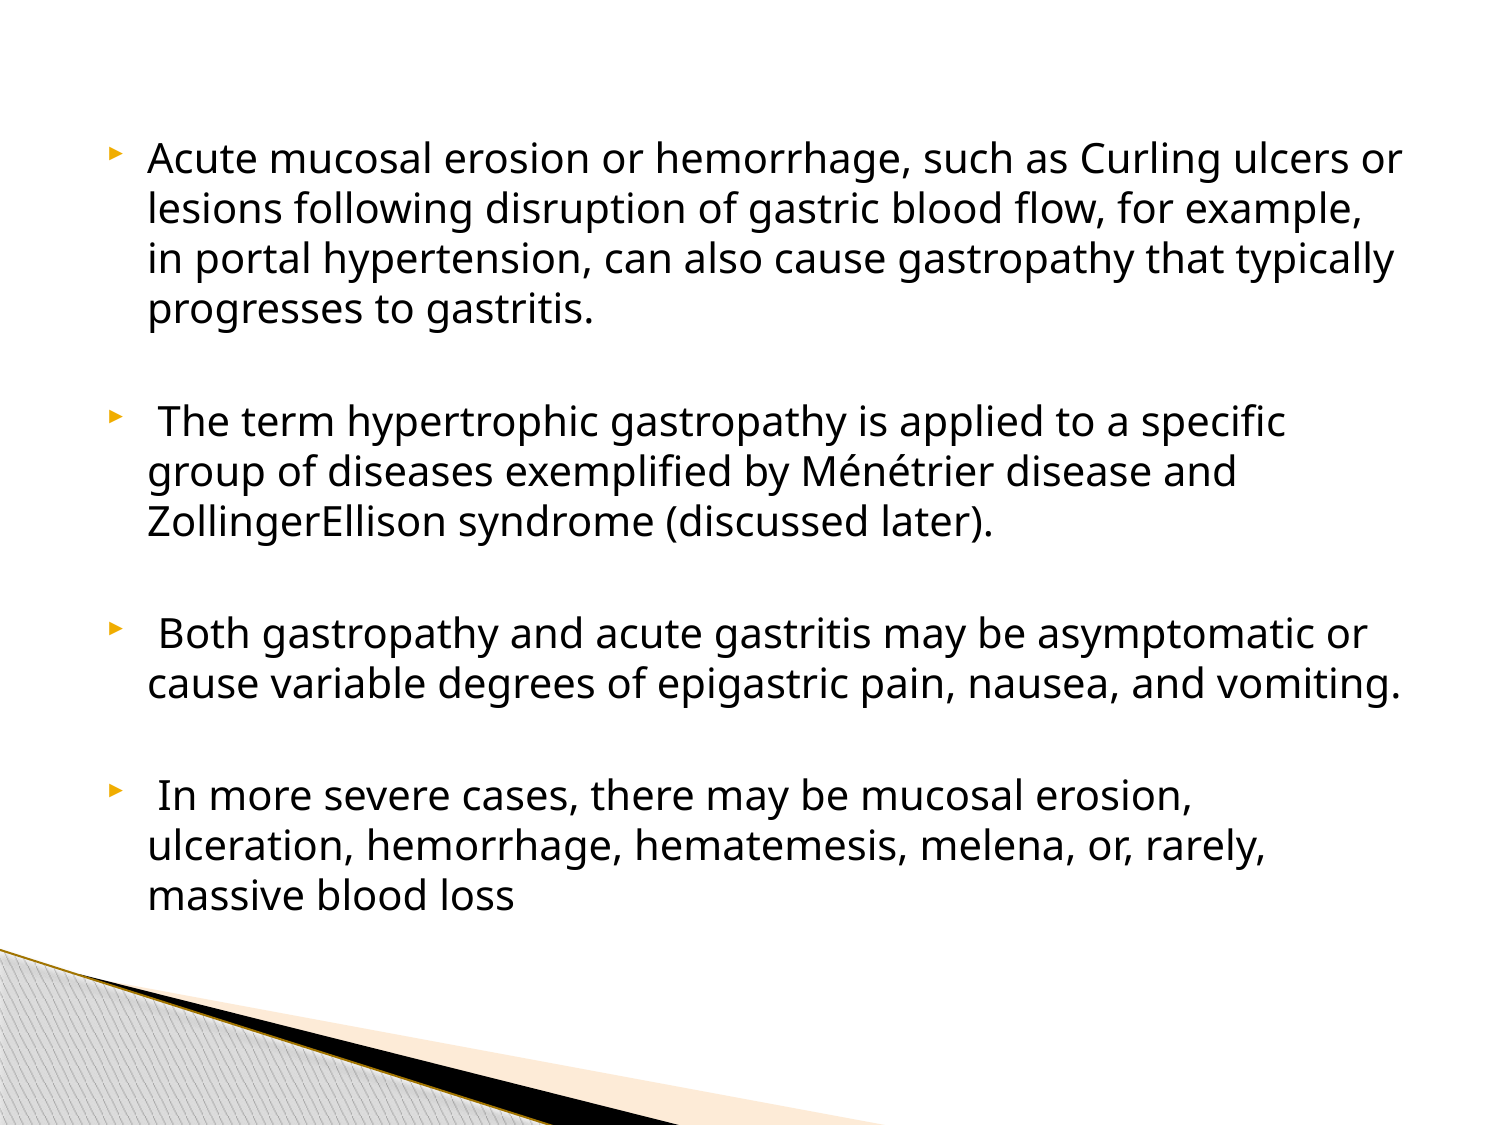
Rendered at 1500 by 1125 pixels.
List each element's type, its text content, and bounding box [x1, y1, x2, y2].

list Acute mucosal erosion or hemorrhage, such as Curling ulcers or lesions following disruption of gastric blood flow, for example, in portal hypertension, can also cause gastropathy that typically progresses to gastritis. The term hypertrophic gastropathy is applied to a specific group of diseases exemplified by Ménétrier disease and ZollingerEllison syndrome (discussed later). Both gastropathy and acute gastritis may be asymptomatic or cause variable degrees of epigastric pain, nausea, and vomiting. In more severe cases, there may be mucosal erosion, ulceration, hemorrhage, hematemesis, melena, or, rarely, massive blood loss [75, 125, 1425, 986]
